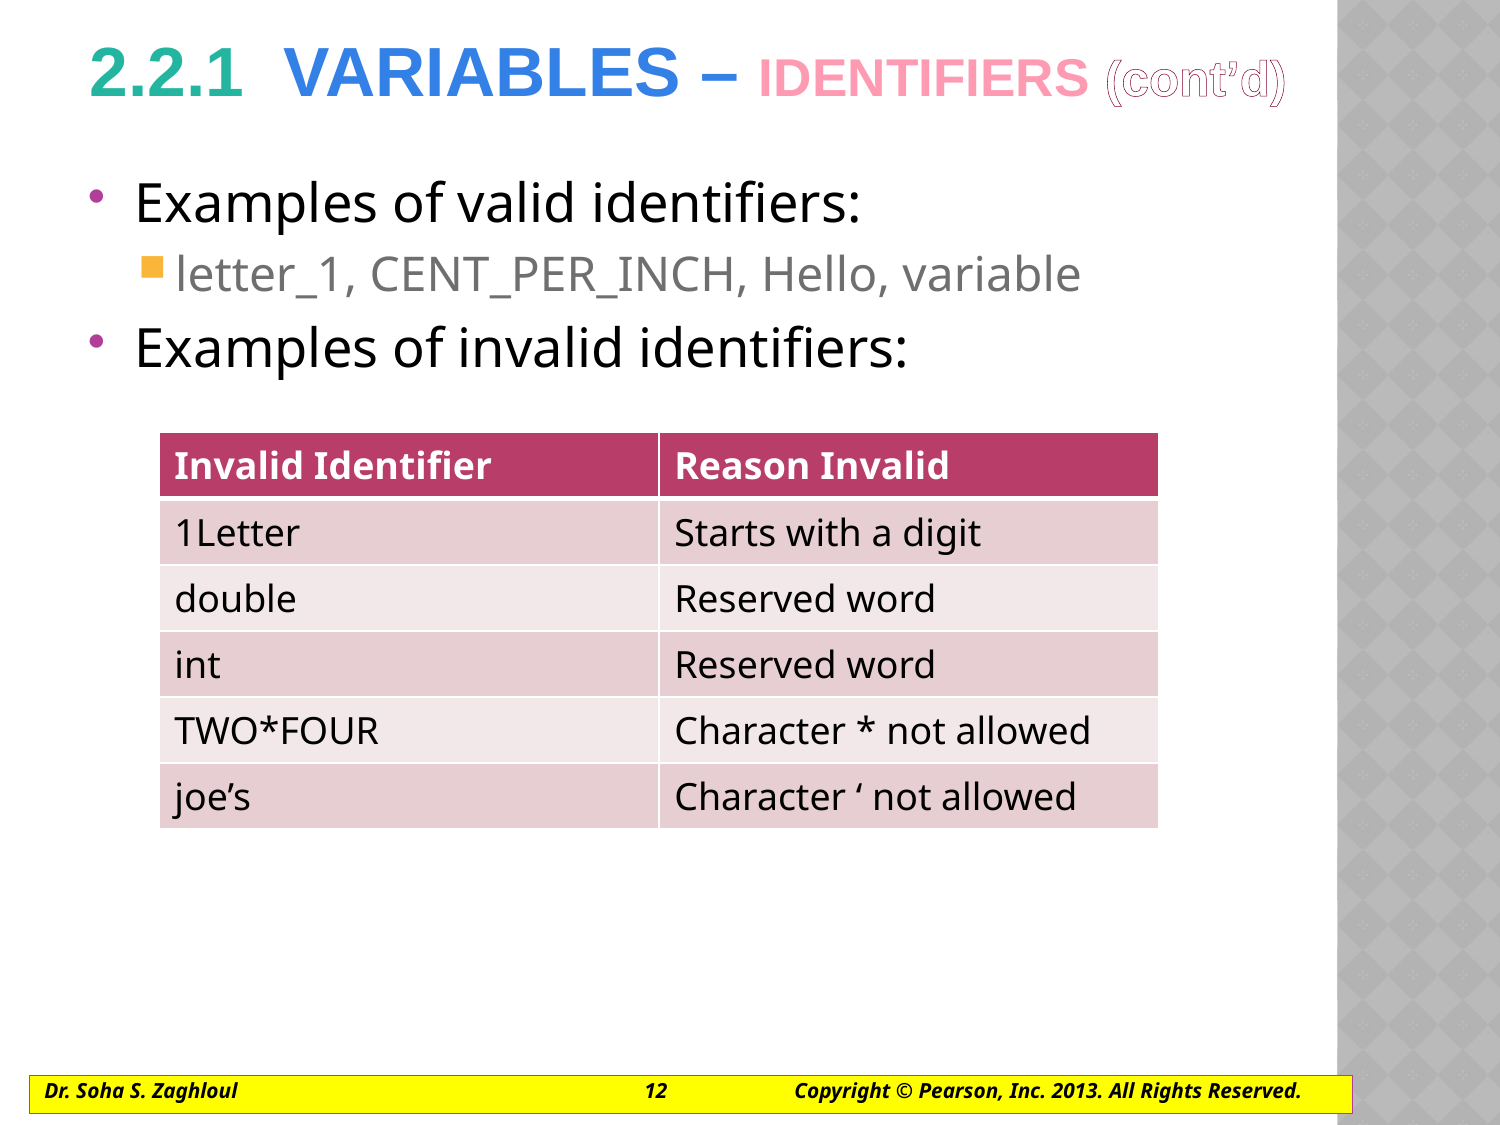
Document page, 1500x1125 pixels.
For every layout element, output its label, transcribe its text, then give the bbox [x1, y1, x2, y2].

table_cell joe’s [160, 764, 658, 828]
table_cell Reserved word [660, 566, 1158, 630]
table_cell Character * not allowed [660, 698, 1158, 762]
list Examples of valid identifiers: letter_1, CENT_PER_INCH, Hello, variable Examples of invalid identifiers: [75, 161, 1263, 457]
table_header Invalid Identifier [160, 433, 658, 496]
table_cell Reserved word [660, 632, 1158, 696]
table_cell double [160, 566, 658, 630]
table_cell Character ‘ not allowed [660, 764, 1158, 828]
table_cell 1Letter [160, 501, 658, 564]
table_cell TWO*FOUR [160, 698, 658, 762]
table_cell Starts with a digit [660, 501, 1158, 564]
table_cell int [160, 632, 658, 696]
text_box 2.2.1 variables – Identifiers (cont’d) [75, 19, 1436, 161]
table_header Reason Invalid [660, 433, 1158, 496]
footer Dr. Soha S. Zaghloul 12 Copyright © Pearson, Inc. 2013. All Rights Reserved. [29, 1075, 1353, 1114]
